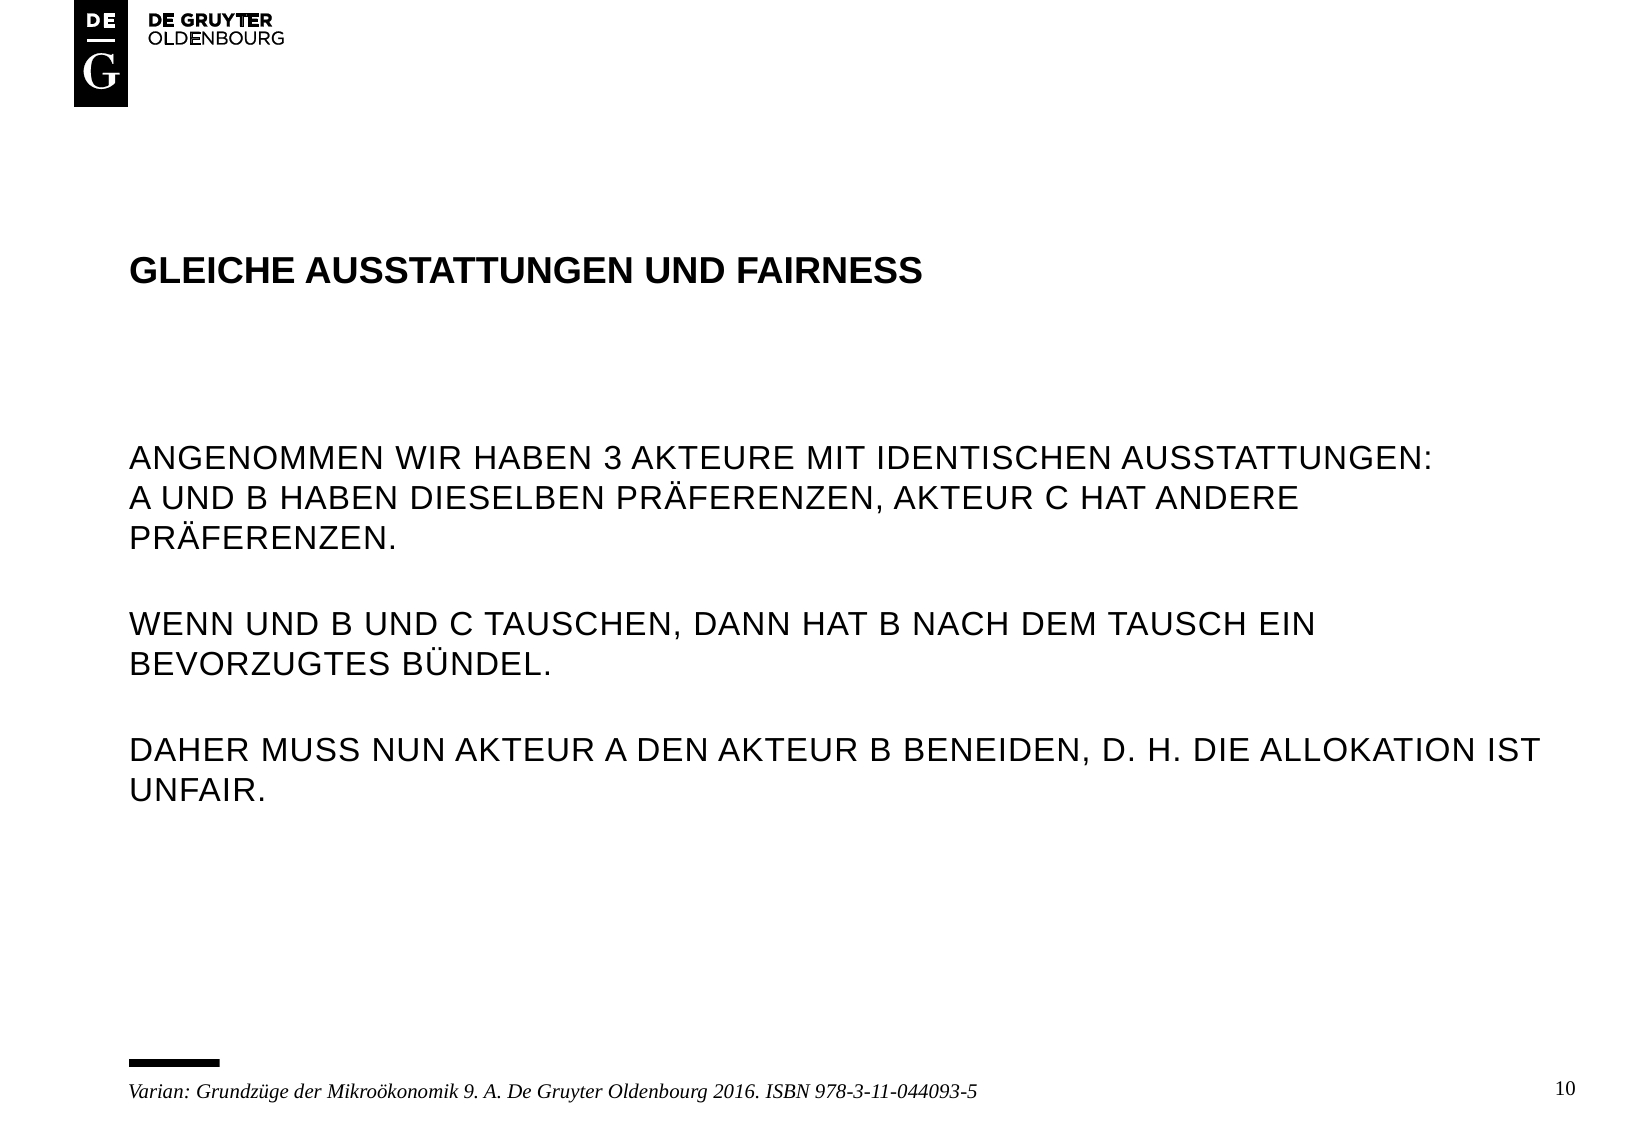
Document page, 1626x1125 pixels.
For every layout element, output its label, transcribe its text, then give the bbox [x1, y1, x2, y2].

title Gleiche ausstattungen und fairness [129, 245, 1556, 328]
slide_number 10 [1554, 1074, 1614, 1104]
list Angenommen wir haben 3 akteure mit identischen ausstattungen: A und b haben dieselben präferenzen, akteur c hat andere präferenzen. Wenn und b und c tauschen, dann hat b nach dem tausch ein bevorzugtes bündel. Daher muss nun akteur a den akteur b beneiden, d. h. die allokation ist unfair. [129, 355, 1556, 1018]
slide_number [128, 1077, 1539, 1108]
